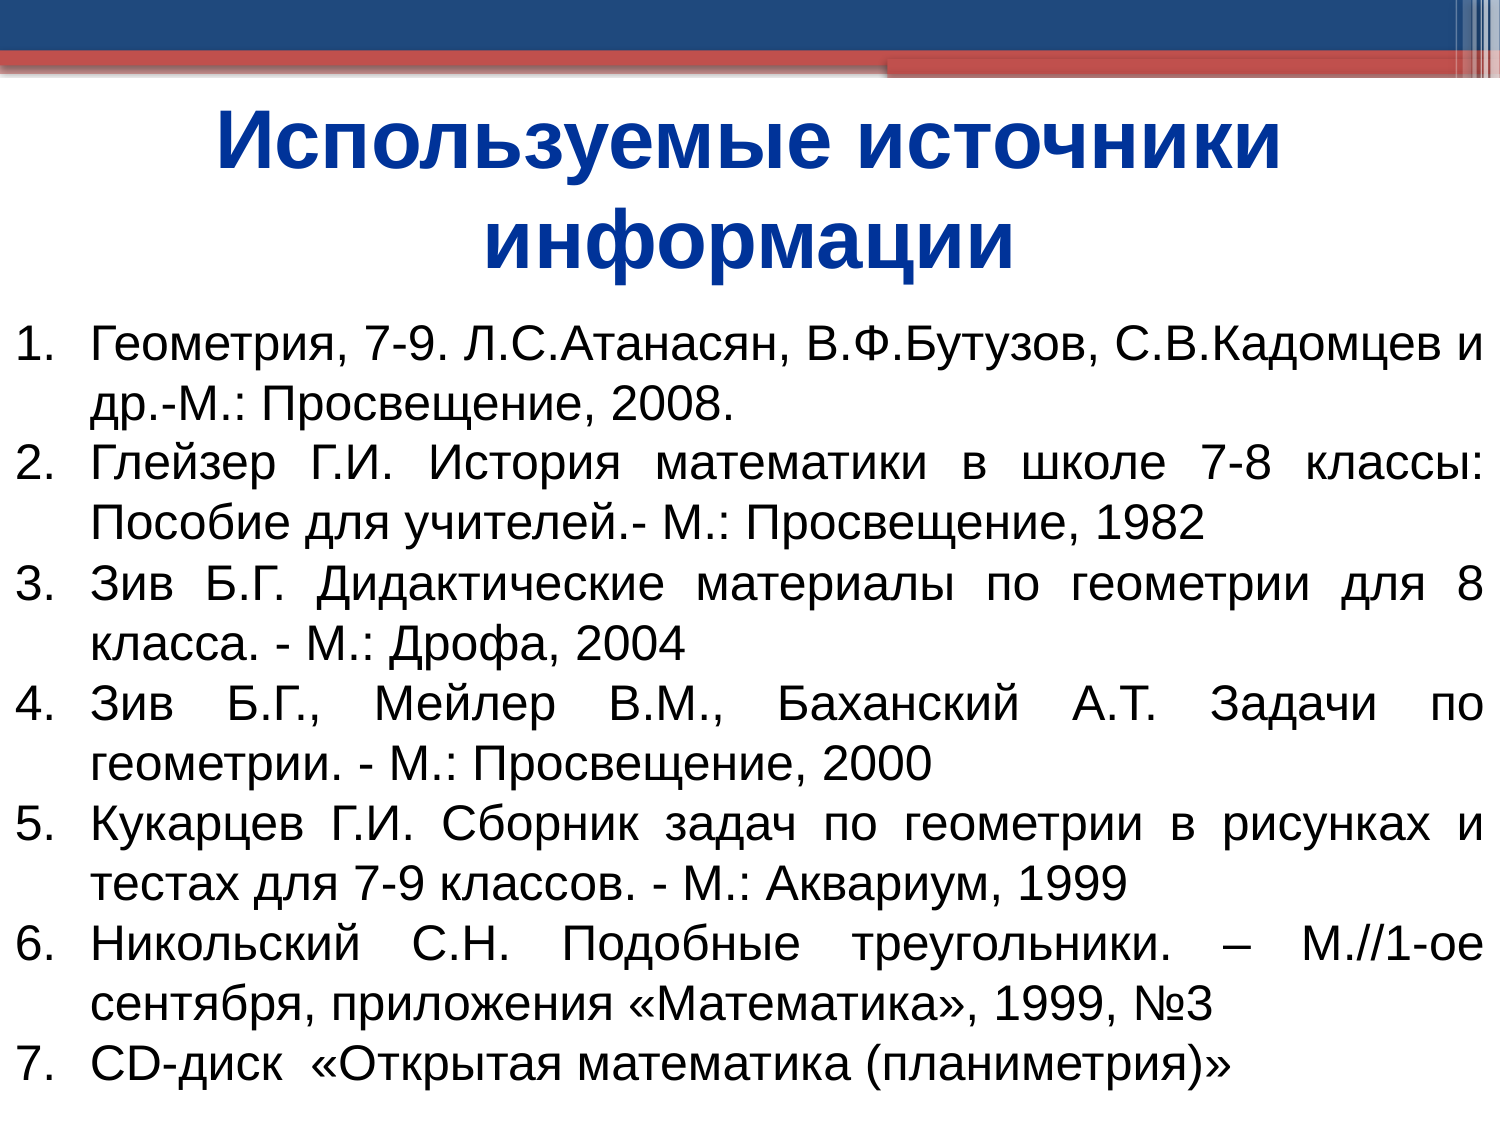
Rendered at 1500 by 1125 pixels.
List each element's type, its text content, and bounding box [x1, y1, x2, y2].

text_box Геометрия, 7-9. Л.С.Атанасян, В.Ф.Бутузов, С.В.Кадомцев и др.-М.: Просвещение, 2008. Глейзер Г.И. История математики в школе 7-8 классы: Пособие для учителей.- М.: Просвещение, 1982 Зив Б.Г. Дидактические материалы по геометрии для 8 класса. - М.: Дрофа, 2004 Зив Б.Г., Мейлер В.М., Баханский А.Т. Задачи по геометрии. - М.: Просвещение, 2000 Кукарцев Г.И. Сборник задач по геометрии в рисунках и тестах для 7-9 классов. - М.: Аквариум, 1999 Никольский С.Н. Подобные треугольники. – М.//1-ое сентября, приложения «Математика», 1999, №3 CD-диск «Открытая математика (планиметрия)» [0, 302, 1500, 1125]
text_box Используемые источники информации [0, 78, 1500, 293]
